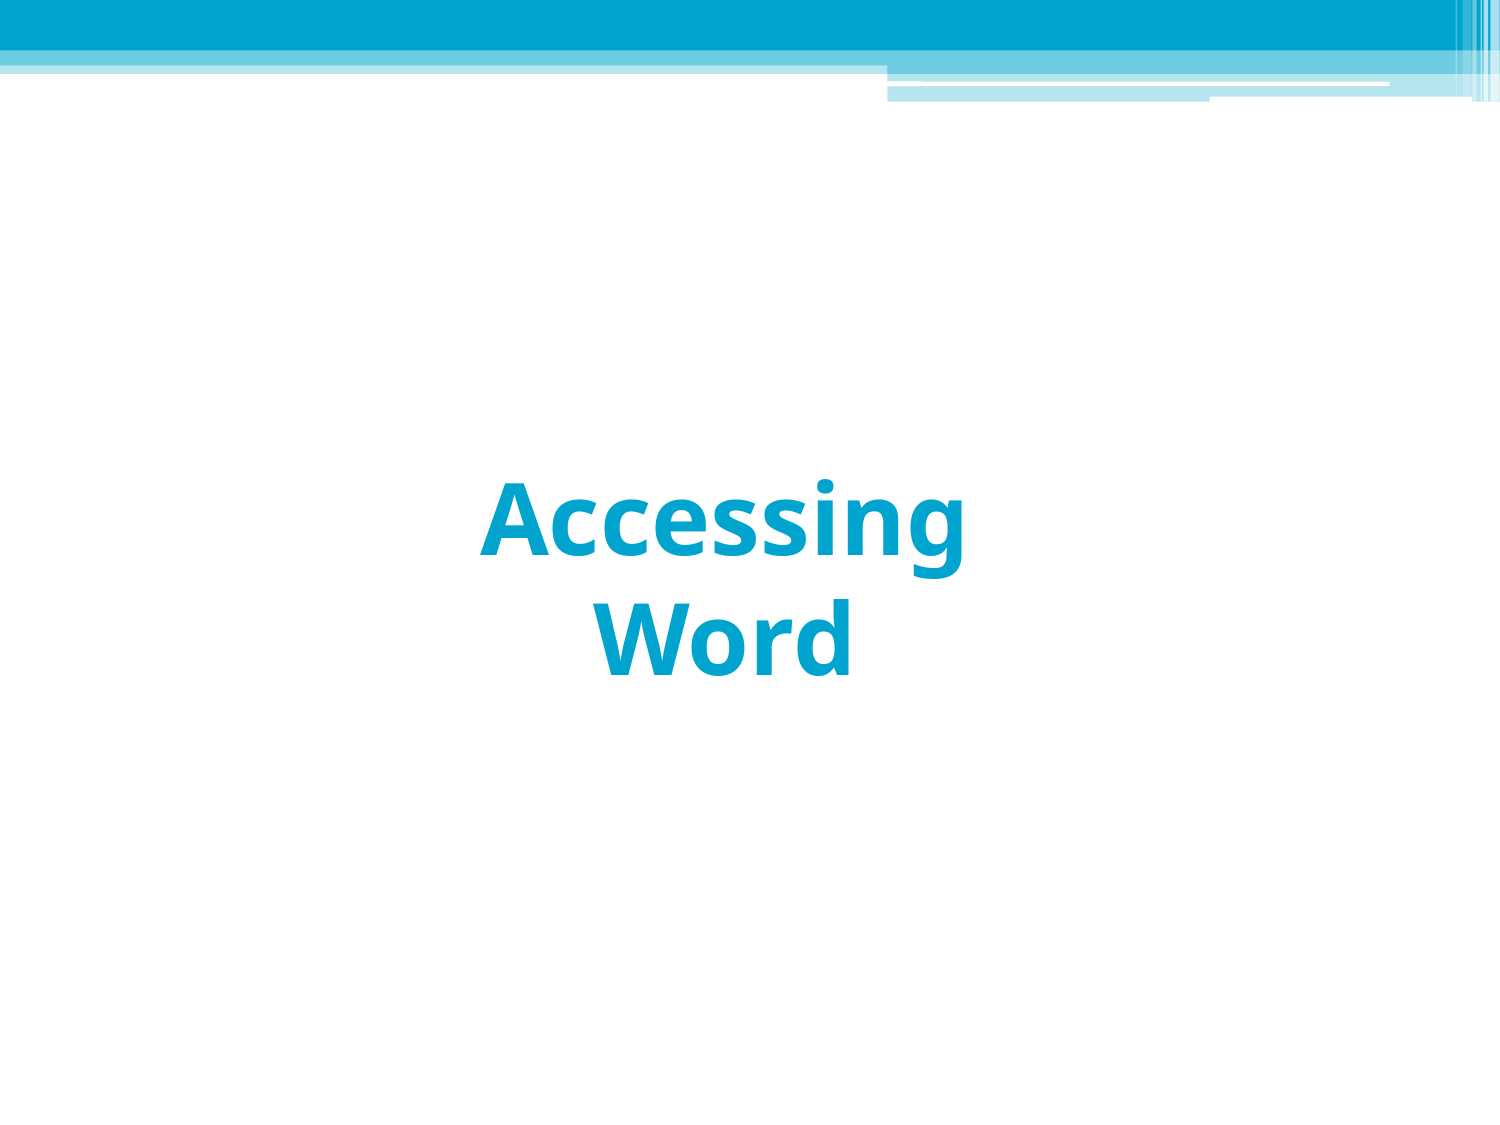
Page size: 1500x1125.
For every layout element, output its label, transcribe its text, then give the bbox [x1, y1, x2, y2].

title Accessing Word [337, 464, 1113, 688]
